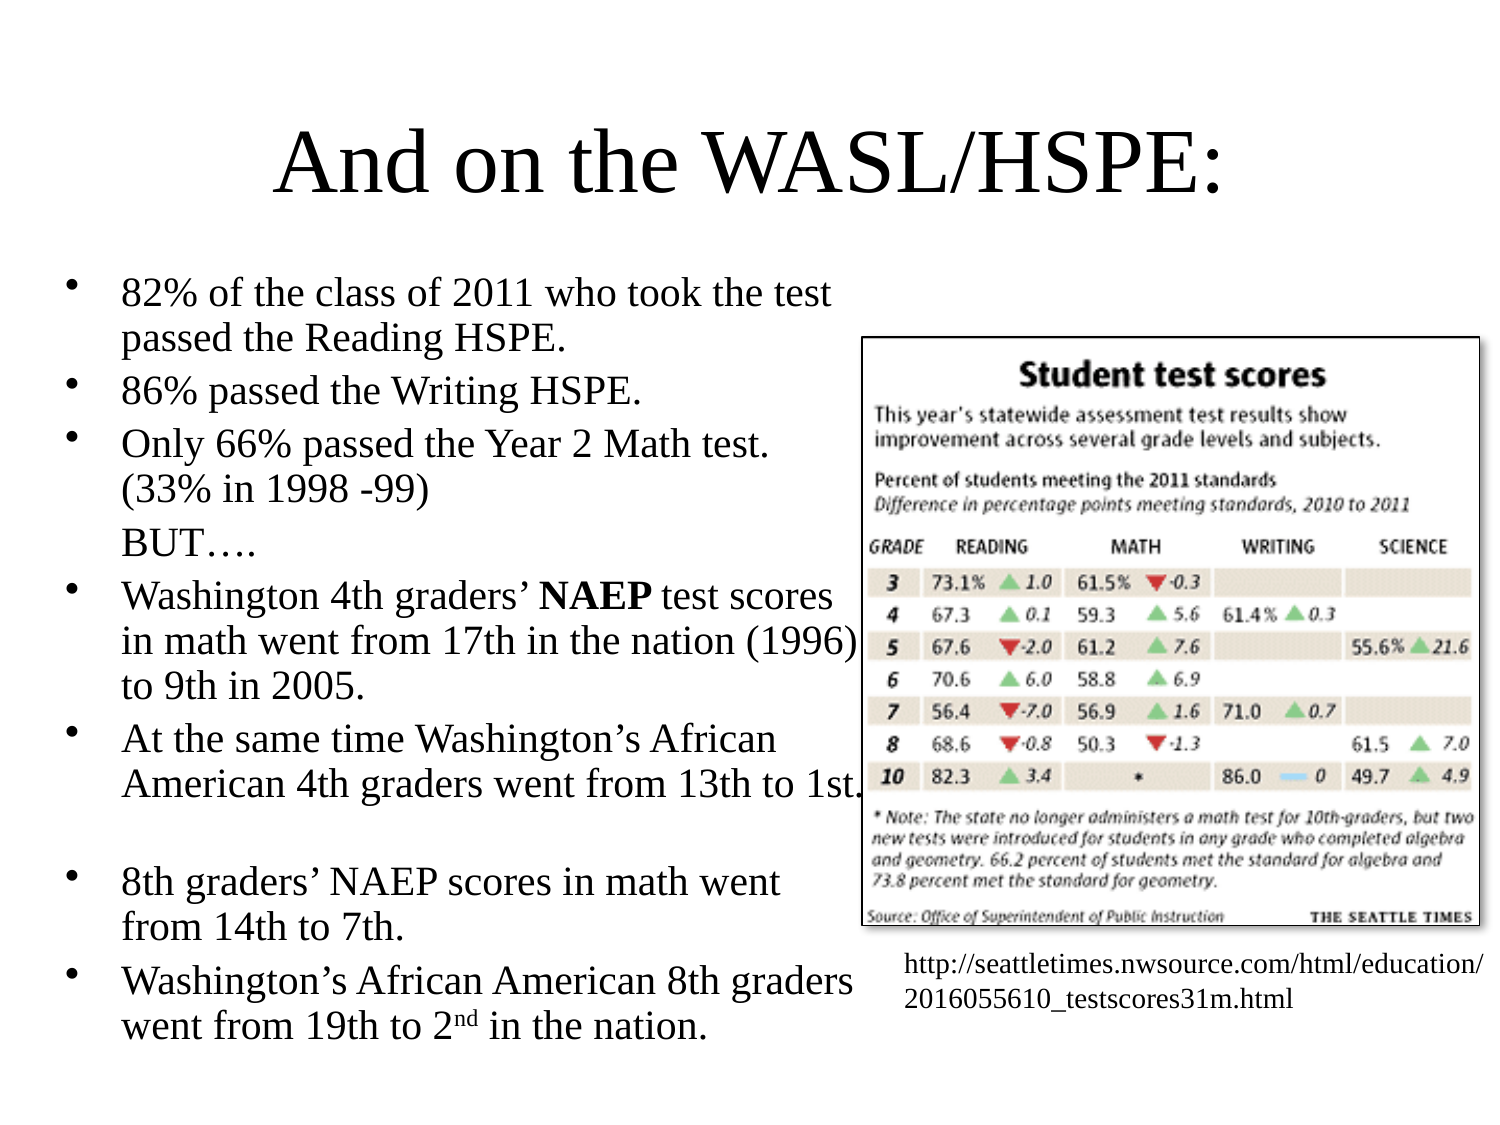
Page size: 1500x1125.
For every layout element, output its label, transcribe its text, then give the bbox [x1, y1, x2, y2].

title And on the WASL/HSPE: [112, 62, 1388, 250]
text_box http://seattletimes.nwsource.com/html/education/ 2016055610_testscores31m.html [889, 937, 1500, 1023]
picture [862, 337, 1480, 926]
list 82% of the class of 2011 who took the test passed the Reading HSPE. 86% passed the Writing HSPE. Only 66% passed the Year 2 Math test. (33% in 1998 -99) BUT…. Washington 4th graders’ NAEP test scores in math went from 17th in the nation (1996) to 9th in 2005. At the same time Washington’s African American 4th graders went from 13th to 1st. 8th graders’ NAEP scores in math went from 14th to 7th. Washington’s African American 8th graders went from 19th to 2nd in the nation. [50, 262, 888, 1063]
